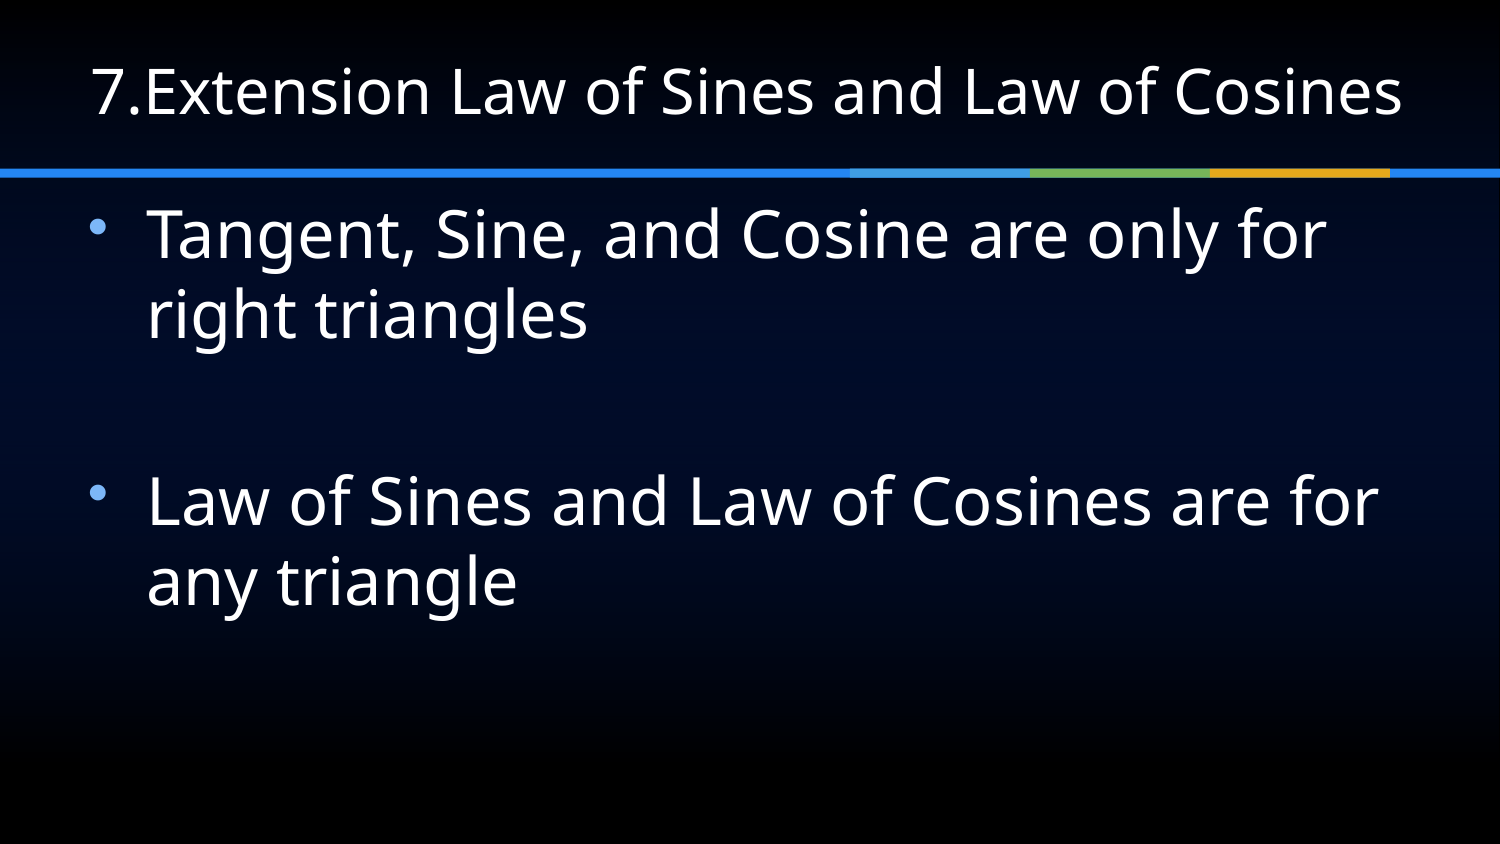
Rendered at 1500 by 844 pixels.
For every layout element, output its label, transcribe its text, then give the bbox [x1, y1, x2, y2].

title 7.Extension Law of Sines and Law of Cosines [75, 18, 1425, 160]
list Tangent, Sine, and Cosine are only for right triangles Law of Sines and Law of Cosines are for any triangle [75, 184, 1425, 754]
